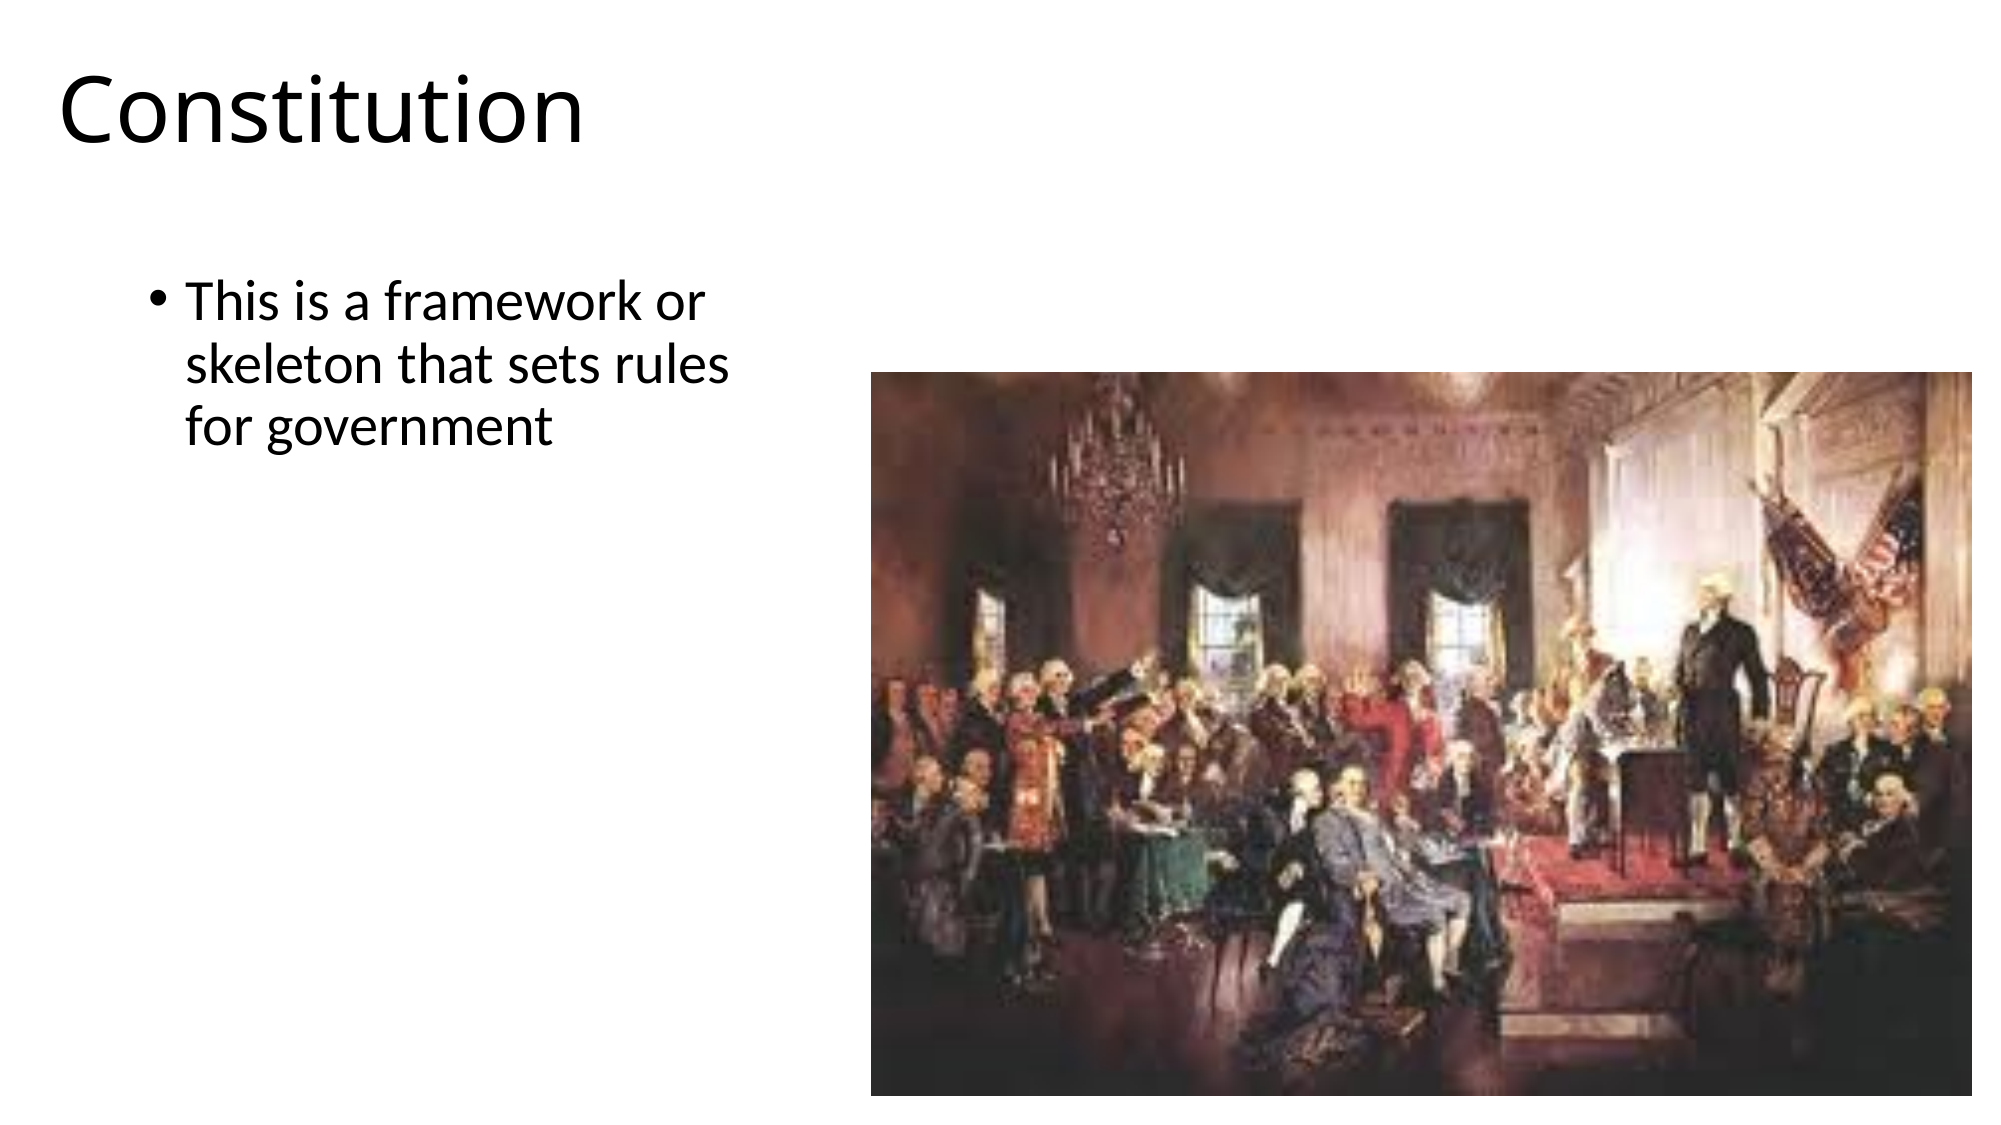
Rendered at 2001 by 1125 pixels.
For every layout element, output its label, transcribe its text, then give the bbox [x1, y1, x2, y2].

title Constitution [42, 37, 1796, 188]
picture [871, 372, 1972, 1096]
list This is a framework or skeleton that sets rules for government [133, 262, 753, 988]
